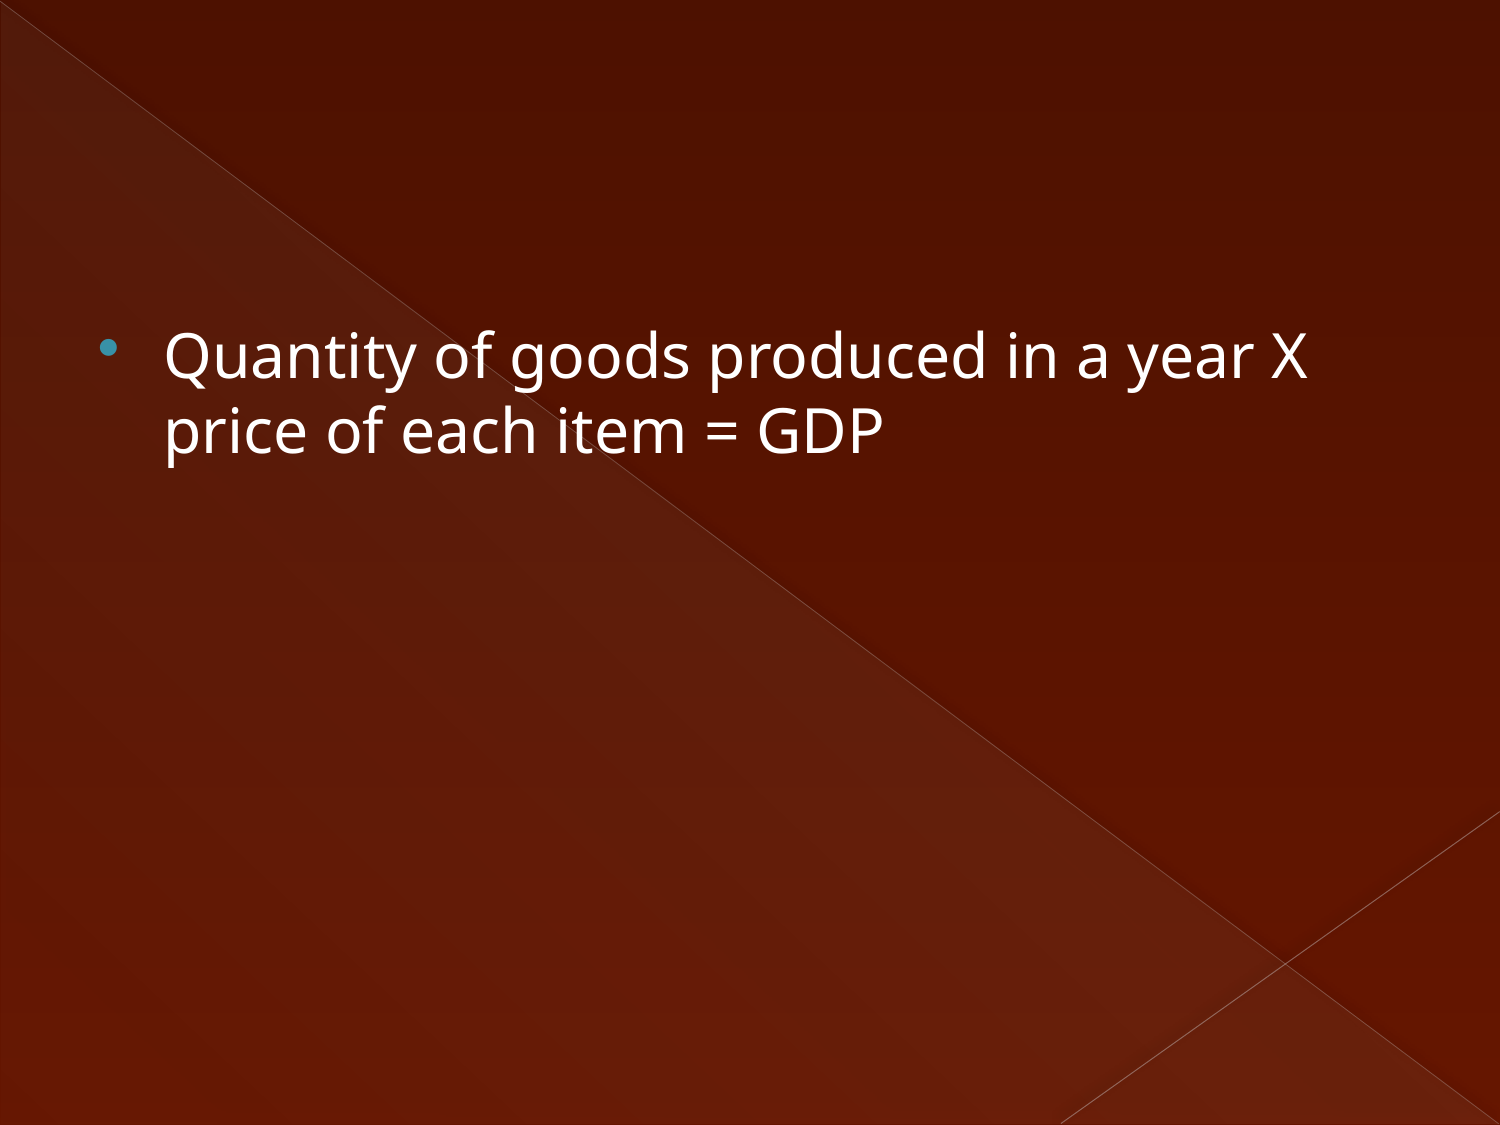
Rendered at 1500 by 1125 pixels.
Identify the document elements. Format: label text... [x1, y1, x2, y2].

list Quantity of goods produced in a year X price of each item = GDP [75, 308, 1425, 1059]
